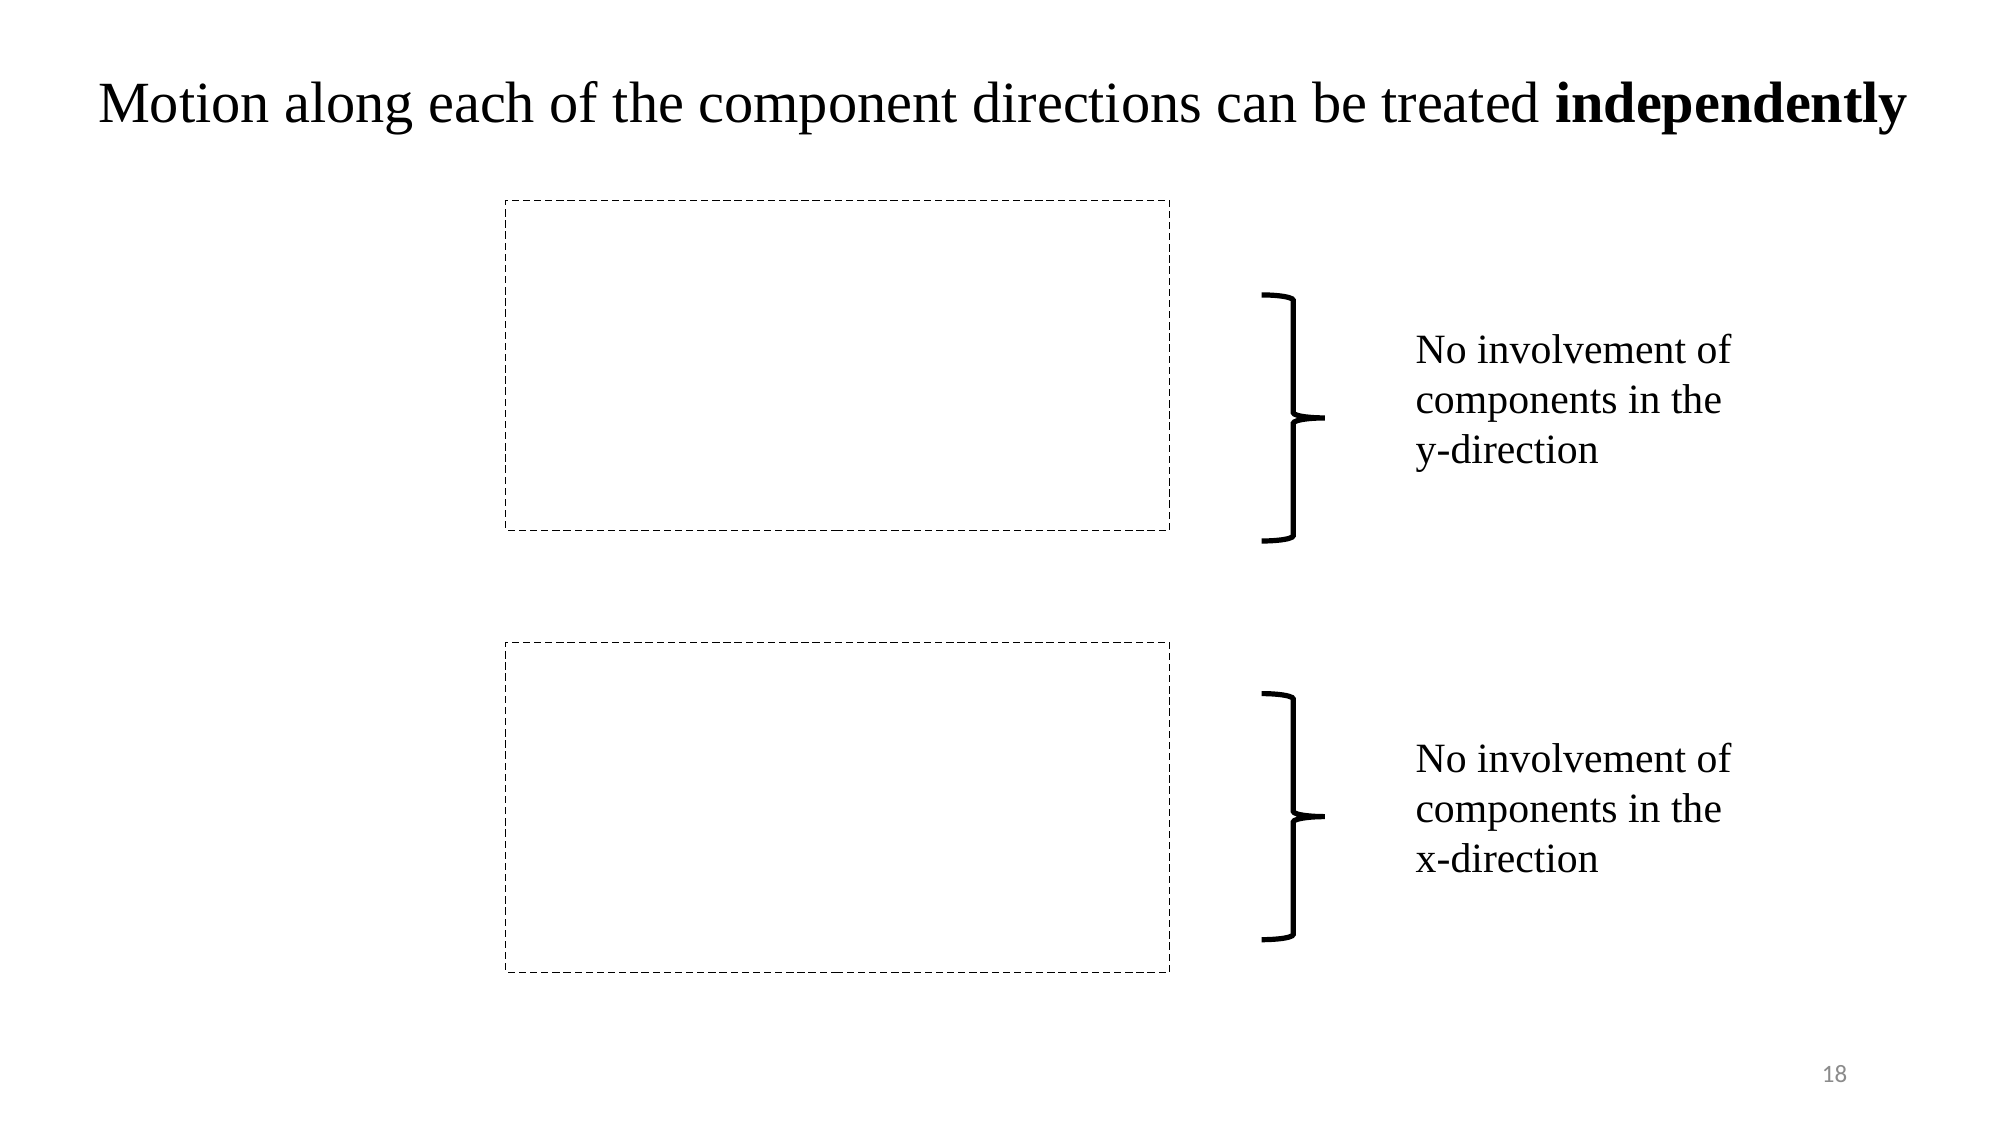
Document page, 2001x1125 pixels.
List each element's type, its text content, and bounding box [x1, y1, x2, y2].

text_box No involvement of components in the x-direction [1400, 722, 1753, 888]
text_box No involvement of components in the y-direction [1400, 313, 1753, 479]
text_box [1261, 294, 1325, 542]
slide_number 18 [1412, 1042, 1863, 1103]
text_box Motion along each of the component directions can be treated independently [83, 56, 1924, 142]
text_box [1261, 693, 1325, 941]
